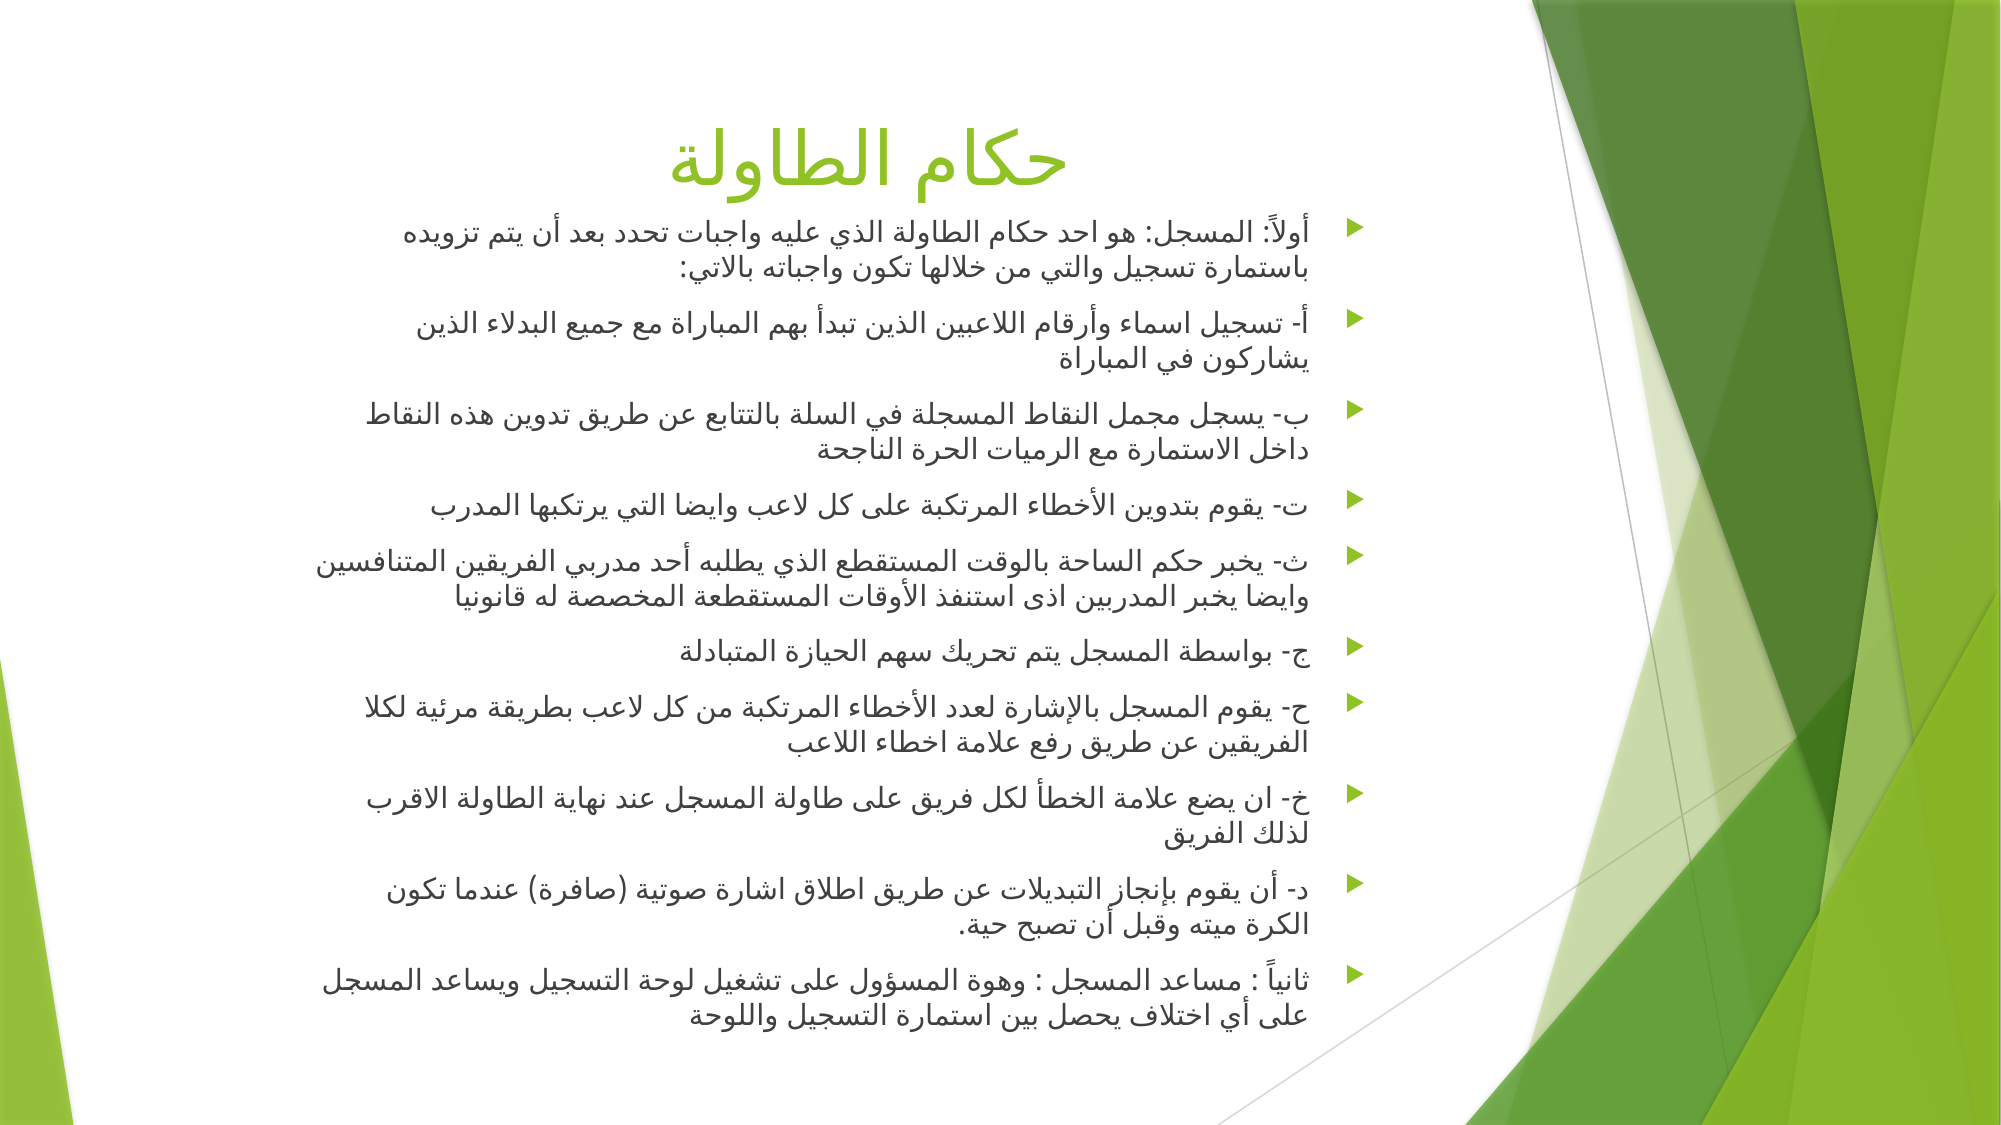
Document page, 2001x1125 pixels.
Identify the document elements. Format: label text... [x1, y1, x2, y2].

list أولاً: المسجل: هو احد حكام الطاولة الذي عليه واجبات تحدد بعد أن يتم تزويده باستمارة تسجيل والتي من خلالها تكون واجباته بالاتي: أ- تسجيل اسماء وأرقام اللاعبين الذين تبدأ بهم المباراة مع جميع البدلاء الذين يشاركون في المباراة ب- يسجل مجمل النقاط المسجلة في السلة بالتتابع عن طريق تدوين هذه النقاط داخل الاستمارة مع الرميات الحرة الناجحة ت- يقوم بتدوين الأخطاء المرتكبة على كل لاعب وايضا التي يرتكبها المدرب ث- يخبر حكم الساحة بالوقت المستقطع الذي يطلبه أحد مدربي الفريقين المتنافسين وايضا يخبر المدربين اذى استنفذ الأوقات المستقطعة المخصصة له قانونيا ج- بواسطة المسجل يتم تحريك سهم الحيازة المتبادلة ح- يقوم المسجل بالإشارة لعدد الأخطاء المرتكبة من كل لاعب بطريقة مرئية لكلا الفريقين عن طريق رفع علامة اخطاء اللاعب خ- ان يضع علامة الخطأ لكل فريق على طاولة المسجل عند نهاية الطاولة الاقرب لذلك الفريق د- أن يقوم بإنجاز التبديلات عن طريق اطلاق اشارة صوتية (صافرة) عندما تكون الكرة ميته وقبل أن تصبح حية. ثانياً : مساعد المسجل : وهوة المسؤول على تشغيل لوحة التسجيل ويساعد المسجل على أي اختلاف يحصل بين استمارة التسجيل واللوحة [300, 206, 1382, 826]
title حكام الطاولة [319, 102, 1400, 313]
